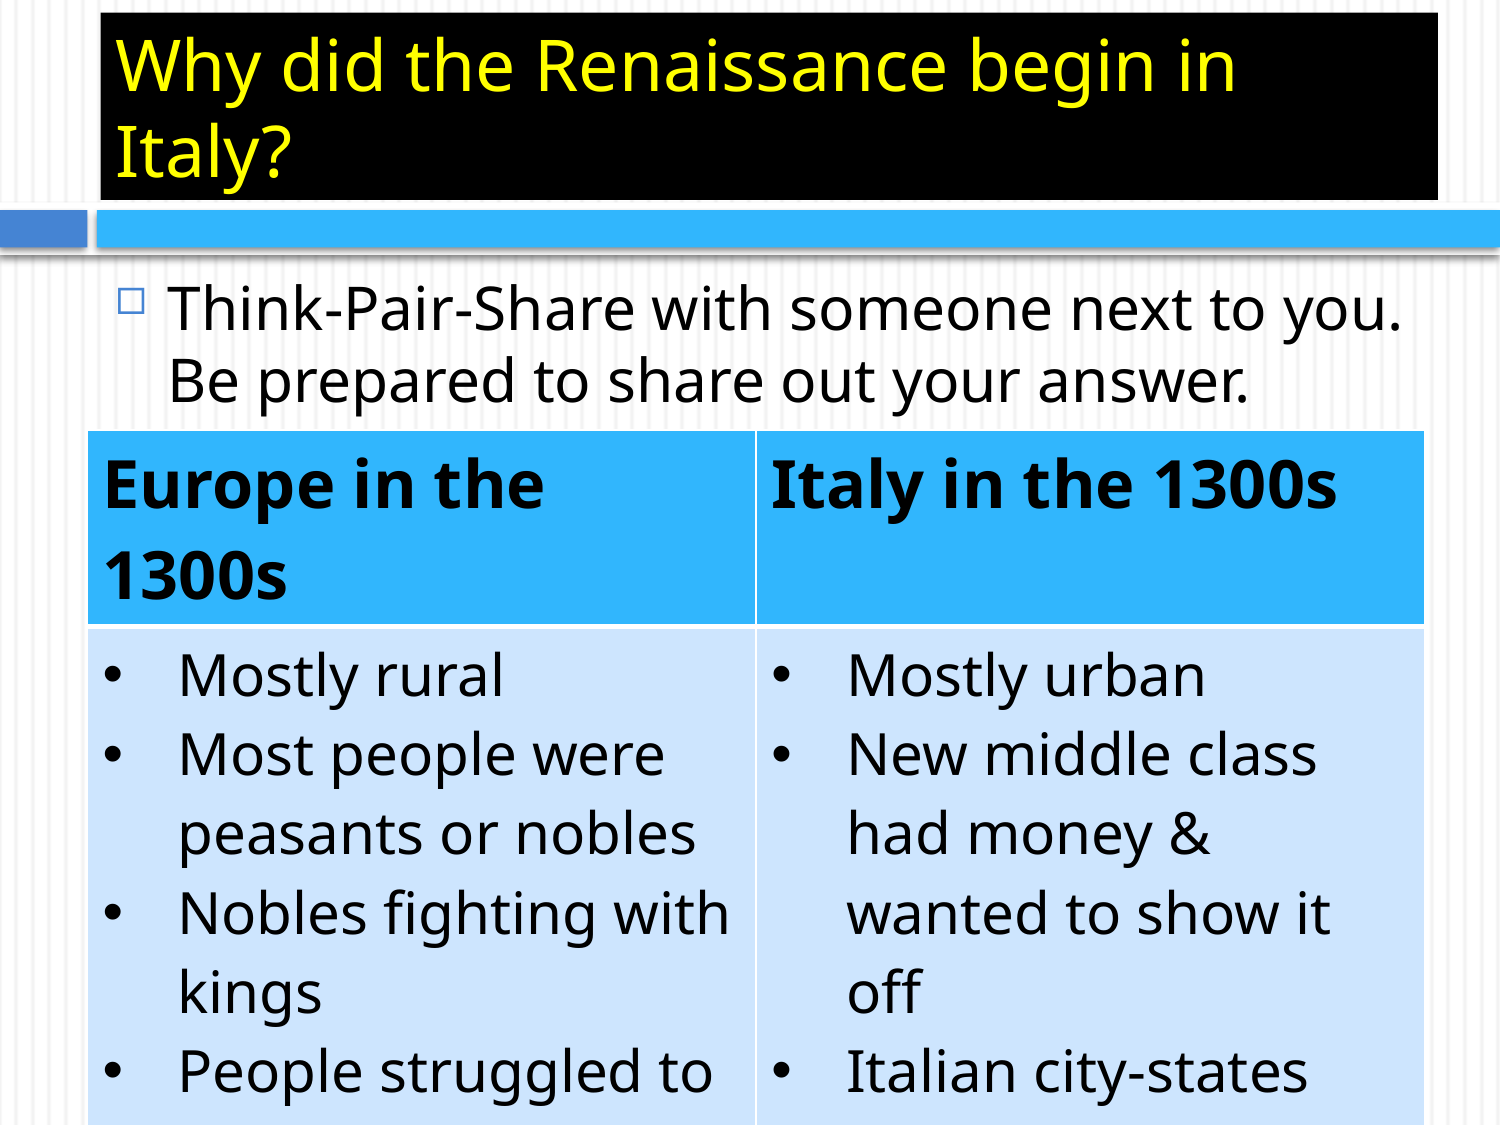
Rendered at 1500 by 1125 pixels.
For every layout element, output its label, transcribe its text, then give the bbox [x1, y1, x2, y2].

table_header Europe in the 1300s [88, 431, 755, 624]
list Think-Pair-Share with someone next to you. Be prepared to share out your answer. [100, 262, 1438, 1000]
table_cell Mostly rural Most people were peasants or nobles Nobles fighting with kings People struggled to survive & get by after Black Death [88, 629, 755, 1125]
title Why did the Renaissance begin in Italy? [100, 12, 1438, 200]
table_cell Mostly urban New middle class had money & wanted to show it off Italian city-states played major role in trade with East [757, 629, 1424, 1125]
table_header Italy in the 1300s [757, 431, 1424, 624]
